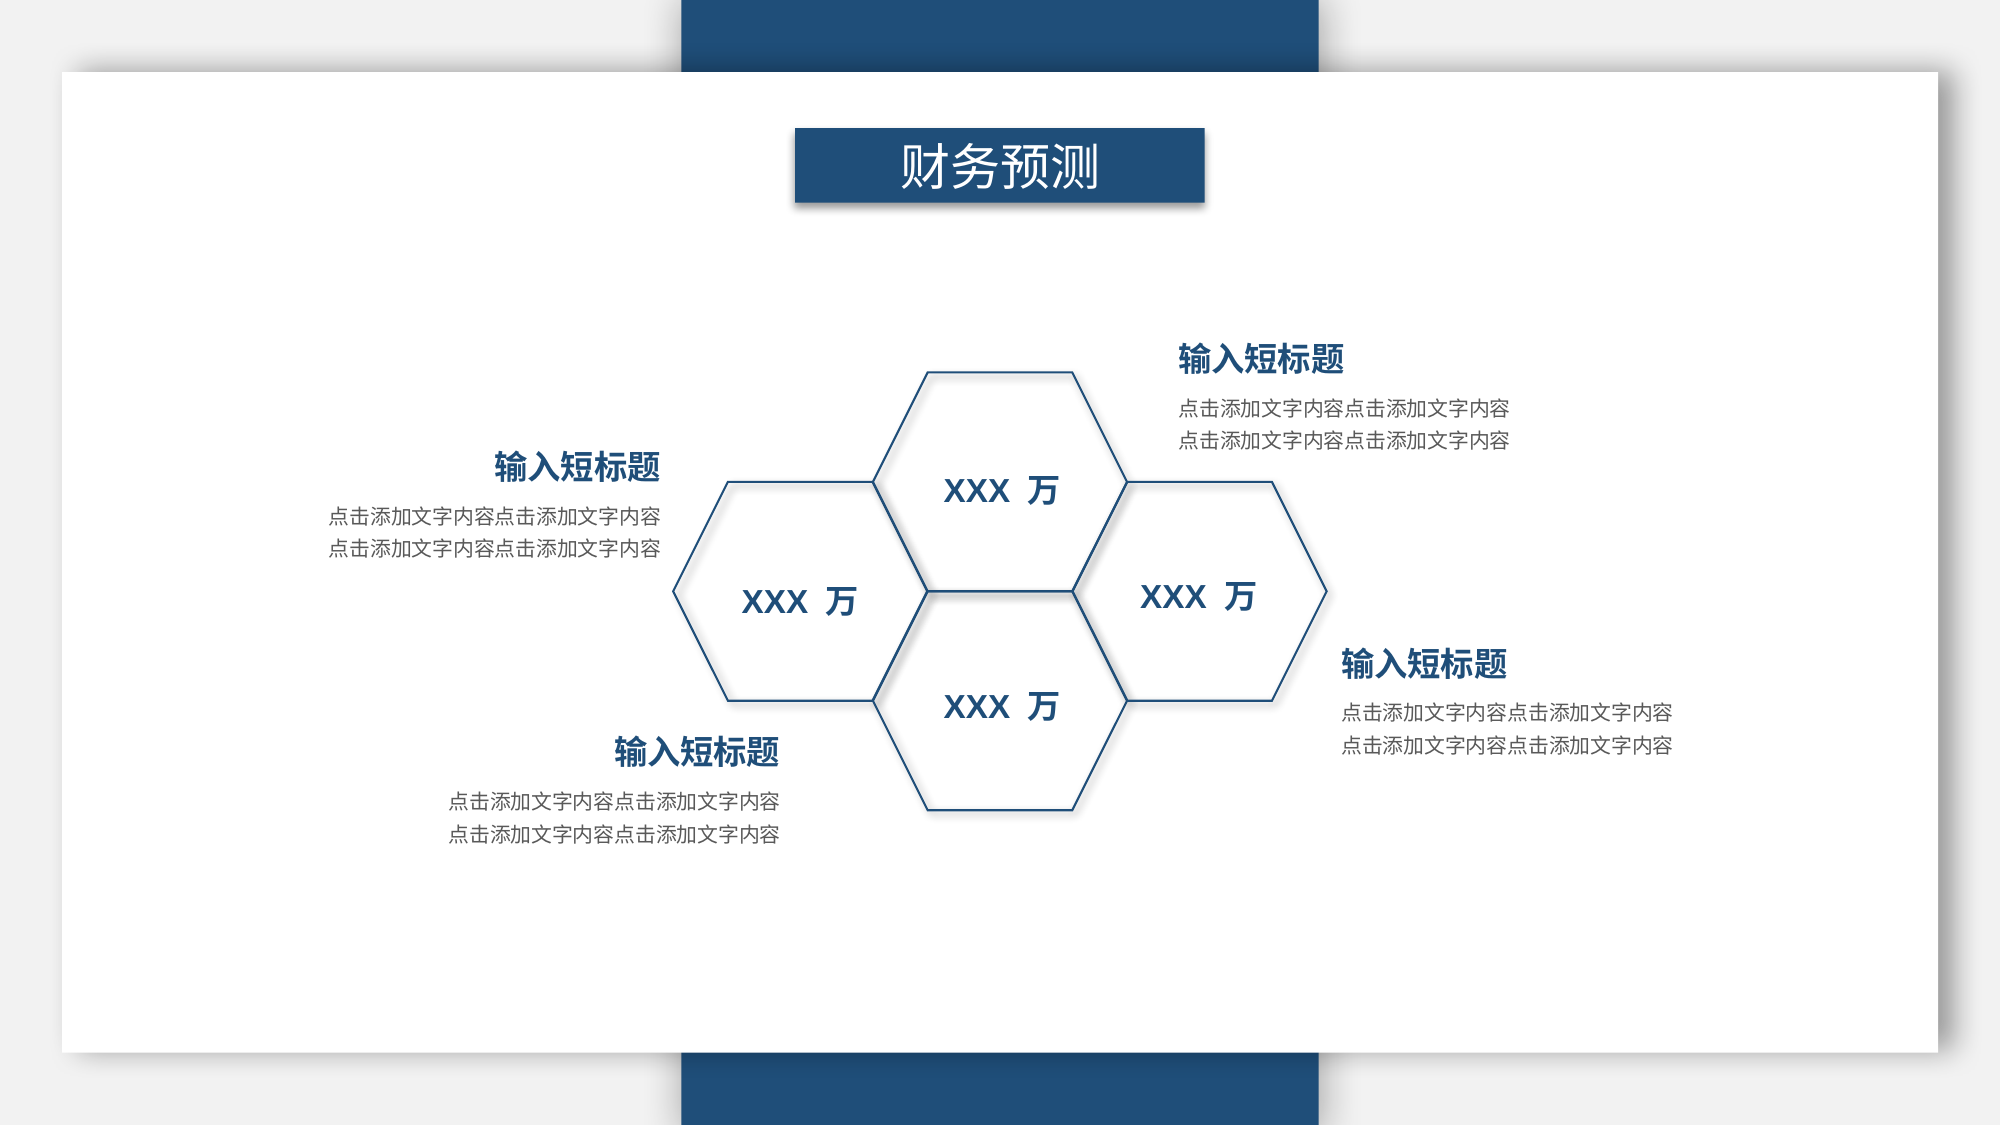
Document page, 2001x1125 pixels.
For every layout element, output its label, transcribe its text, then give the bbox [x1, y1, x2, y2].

text_box [871, 590, 1126, 812]
text_box 点击添加文字内容点击添加文字内容点击添加文字内容点击添加文字内容 [1163, 380, 1533, 461]
text_box 输入短标题 [536, 711, 796, 772]
text_box 财务预测 [795, 128, 1205, 203]
text_box XXX 万 [1125, 568, 1273, 623]
text_box XXX 万 [928, 677, 1076, 733]
text_box 点击添加文字内容点击添加文字内容点击添加文字内容点击添加文字内容 [1326, 685, 1696, 765]
text_box 输入短标题 [1163, 318, 1422, 379]
text_box 点击添加文字内容点击添加文字内容点击添加文字内容点击添加文字内容 [306, 488, 676, 569]
text_box [1071, 480, 1328, 702]
text_box XXX 万 [928, 461, 1076, 517]
text_box [871, 371, 1128, 591]
text_box [672, 480, 923, 702]
text_box XXX 万 [726, 572, 874, 628]
text_box 输入短标题 [1326, 622, 1585, 683]
text_box 点击添加文字内容点击添加文字内容点击添加文字内容点击添加文字内容 [426, 773, 796, 854]
text_box 输入短标题 [417, 426, 676, 487]
